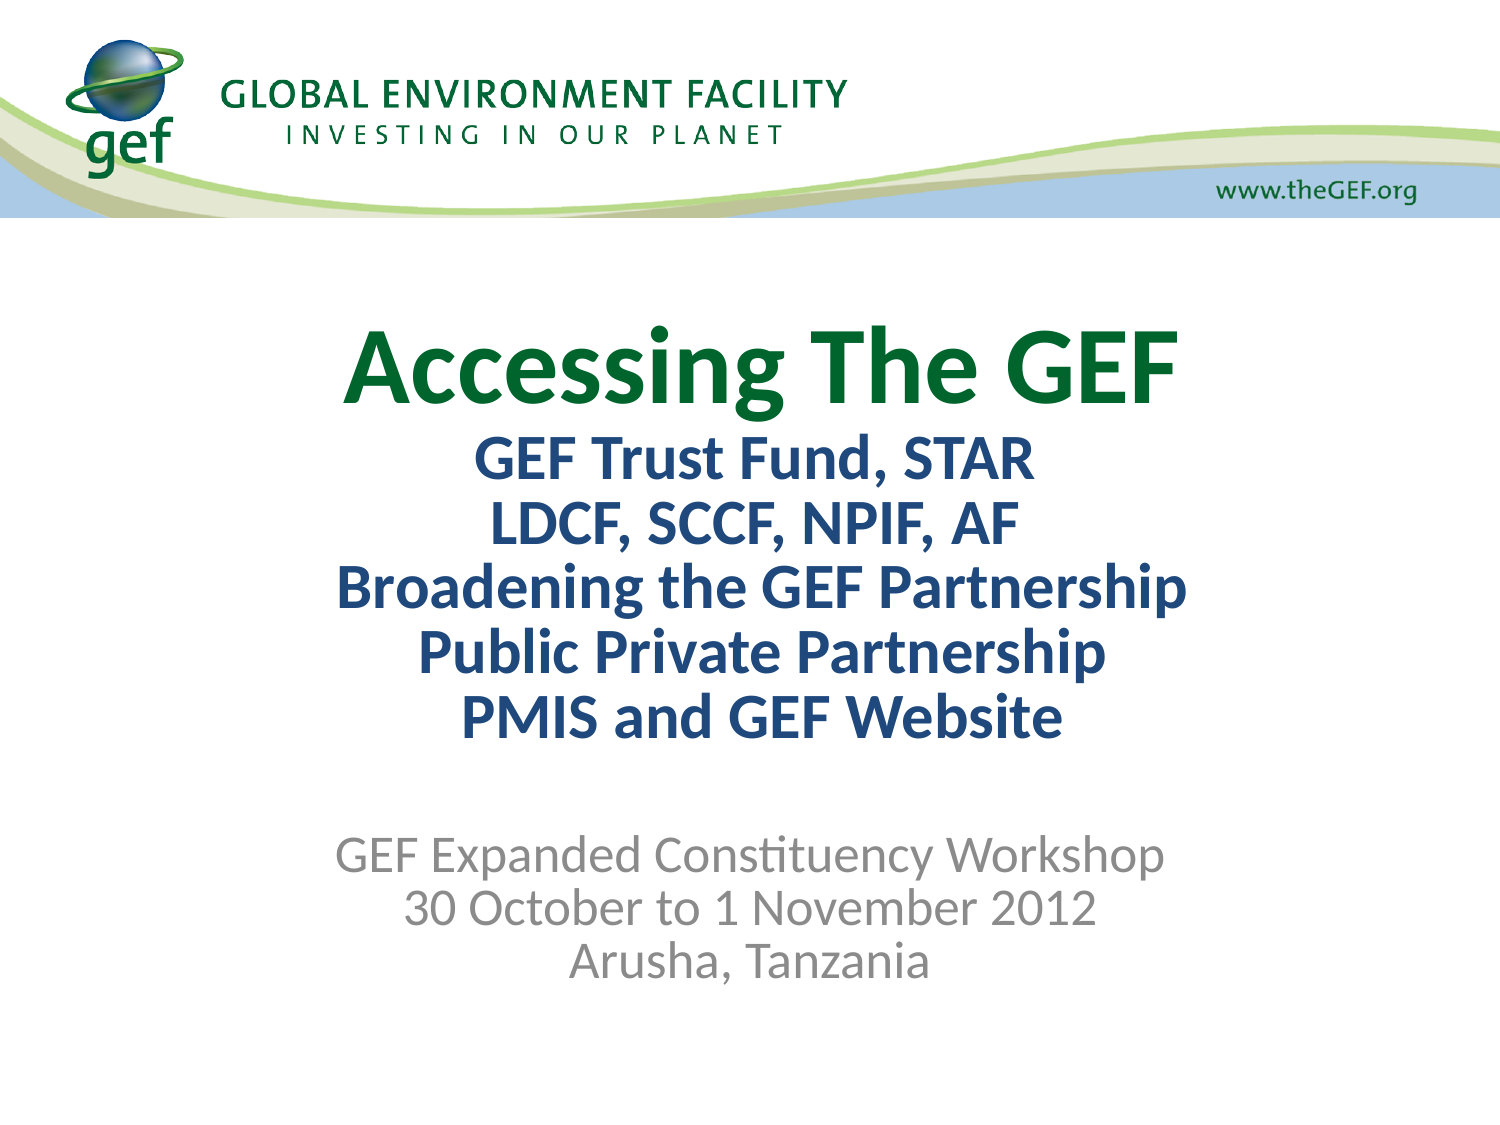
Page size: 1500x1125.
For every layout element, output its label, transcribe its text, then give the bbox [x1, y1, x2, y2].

picture [0, 12, 1500, 218]
title Accessing The GEF GEF Trust Fund, STAR LDCF, SCCF, NPIF, AF Broadening the GEF Partnership Public Private Partnership PMIS and GEF Website [87, 299, 1438, 776]
subtitle GEF Expanded Constituency Workshop 30 October to 1 November 2012 Arusha, Tanzania [149, 824, 1351, 1001]
